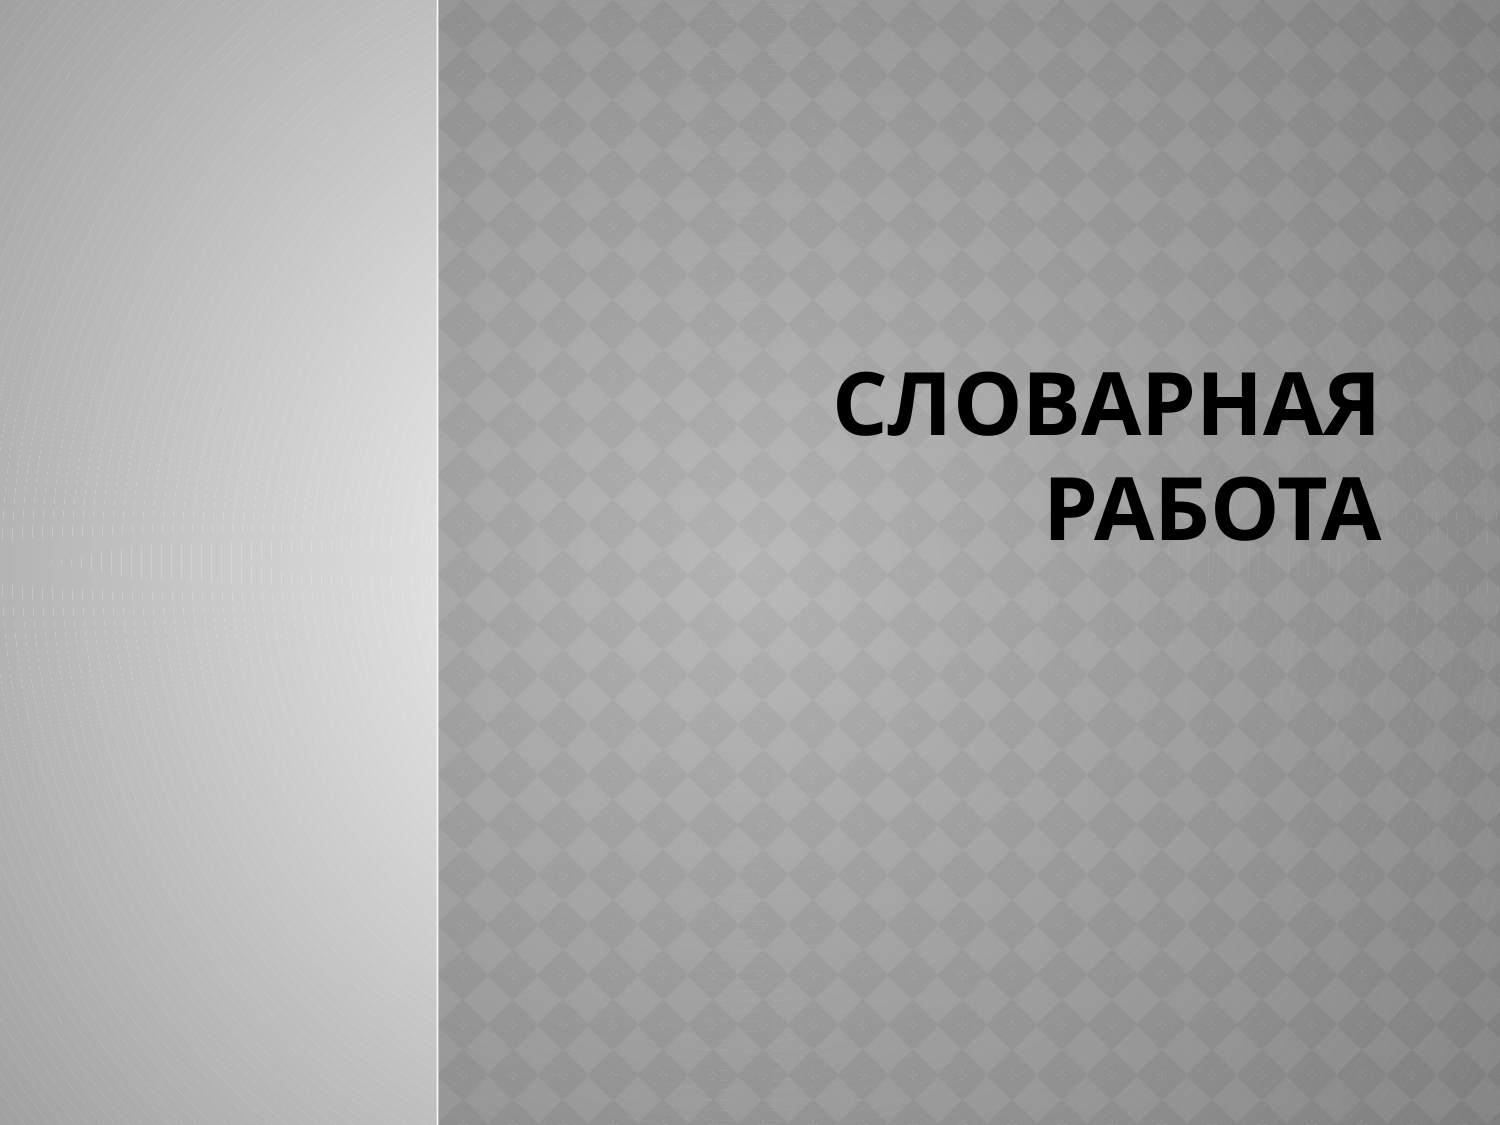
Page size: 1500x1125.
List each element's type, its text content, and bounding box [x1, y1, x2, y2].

title Словарная работа [552, 87, 1390, 558]
